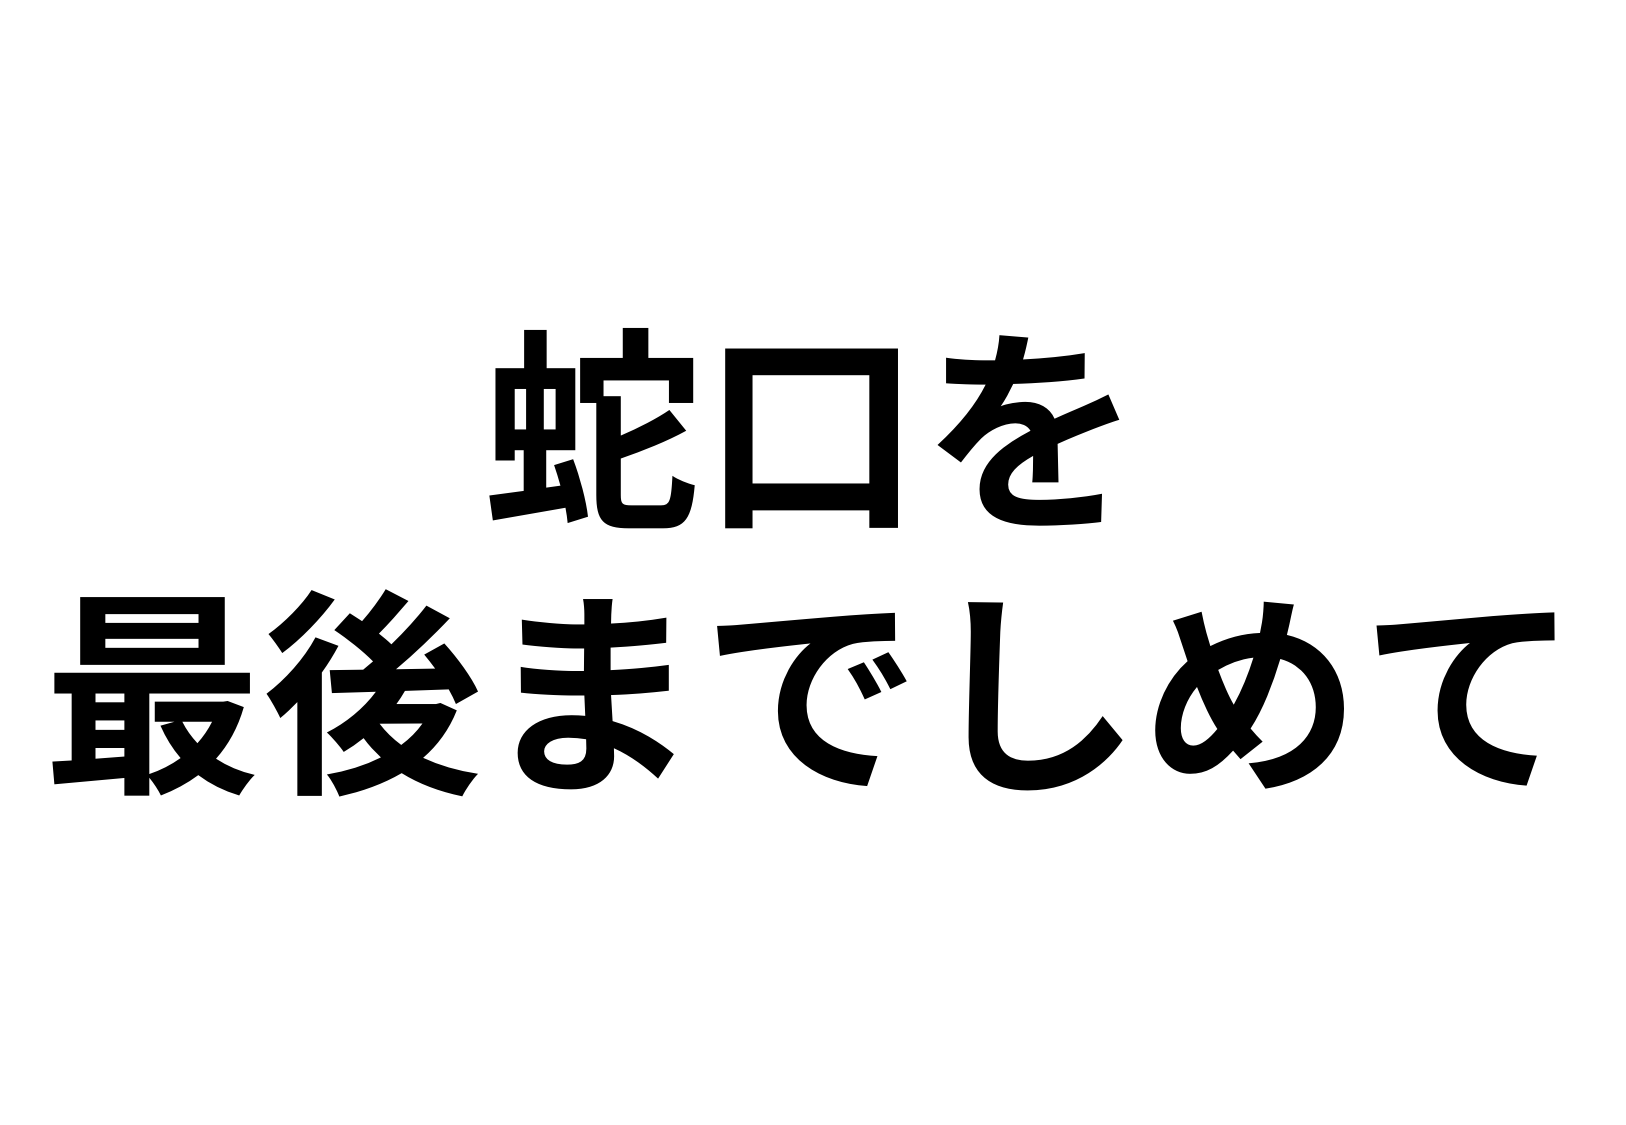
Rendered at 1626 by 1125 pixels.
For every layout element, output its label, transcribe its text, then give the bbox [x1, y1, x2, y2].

text_box 蛇口を 最後までしめて [0, 287, 1625, 828]
